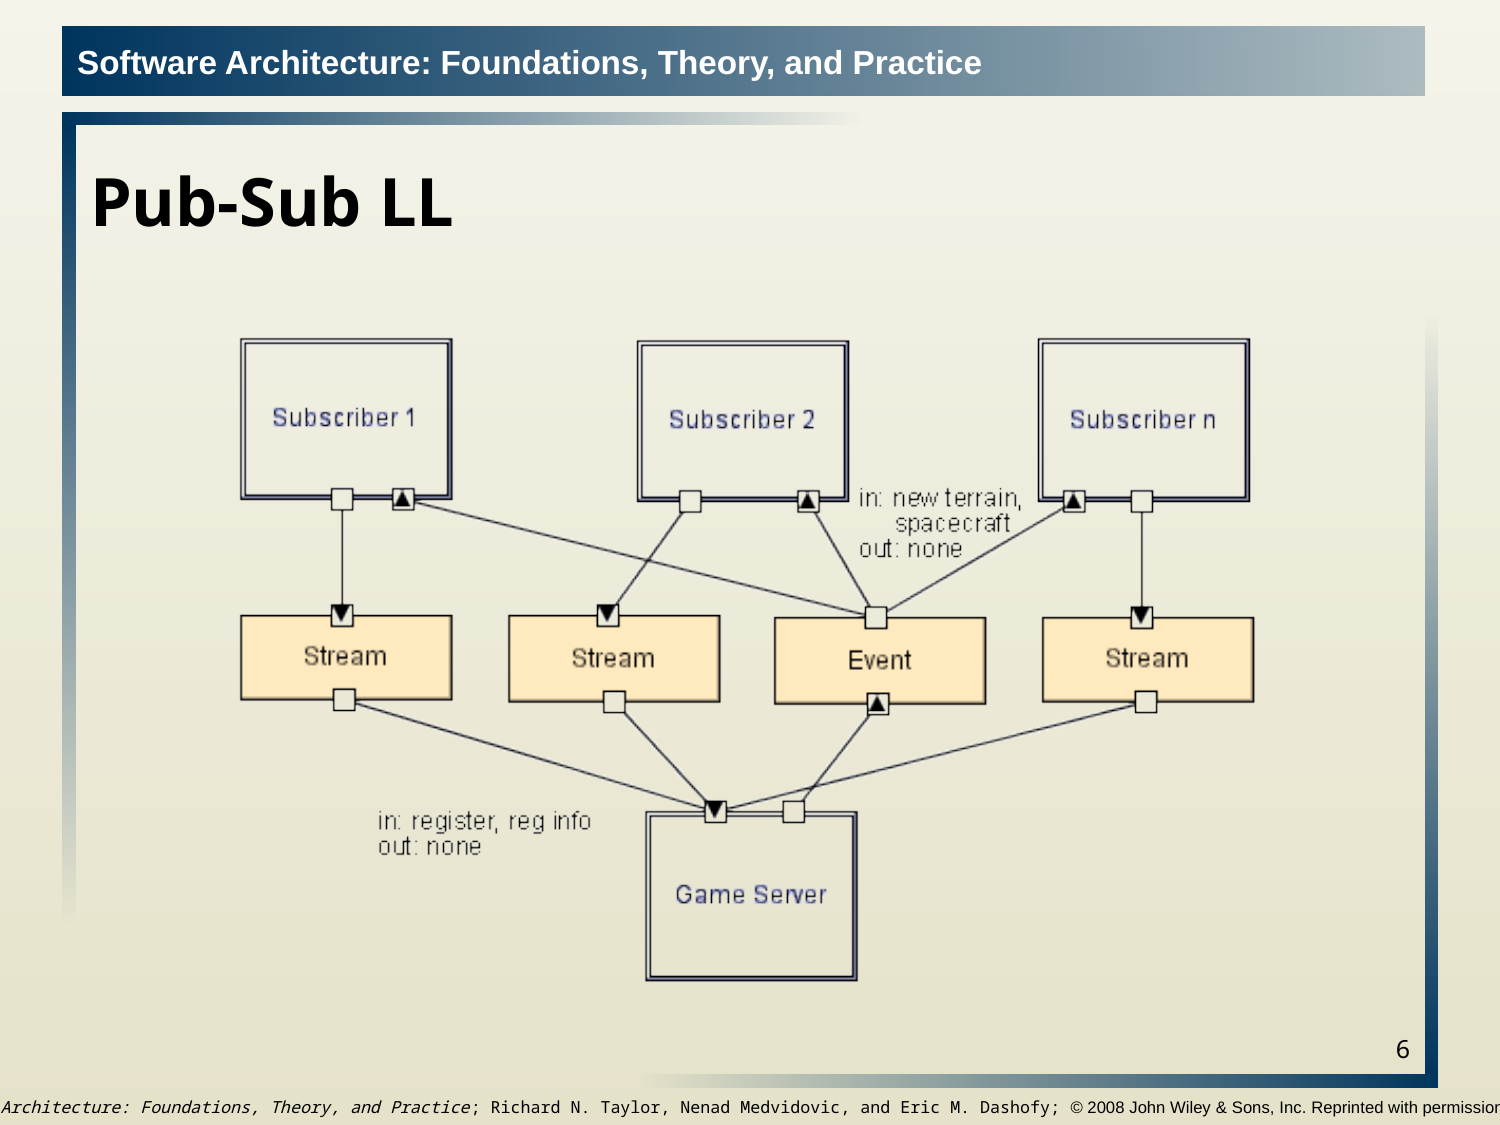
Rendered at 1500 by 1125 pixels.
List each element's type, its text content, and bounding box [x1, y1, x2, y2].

slide_number 6 [1074, 999, 1426, 1076]
title Pub-Sub LL [75, 125, 1425, 275]
text_box Software Architecture: Foundations, Theory, and Practice; Richard N. Taylor, Nenad Medvidovic, and Eric M. Dashofy; © 2008 John Wiley & Sons, Inc. Reprinted with permission. [0, 1087, 1500, 1125]
picture [231, 329, 1268, 995]
